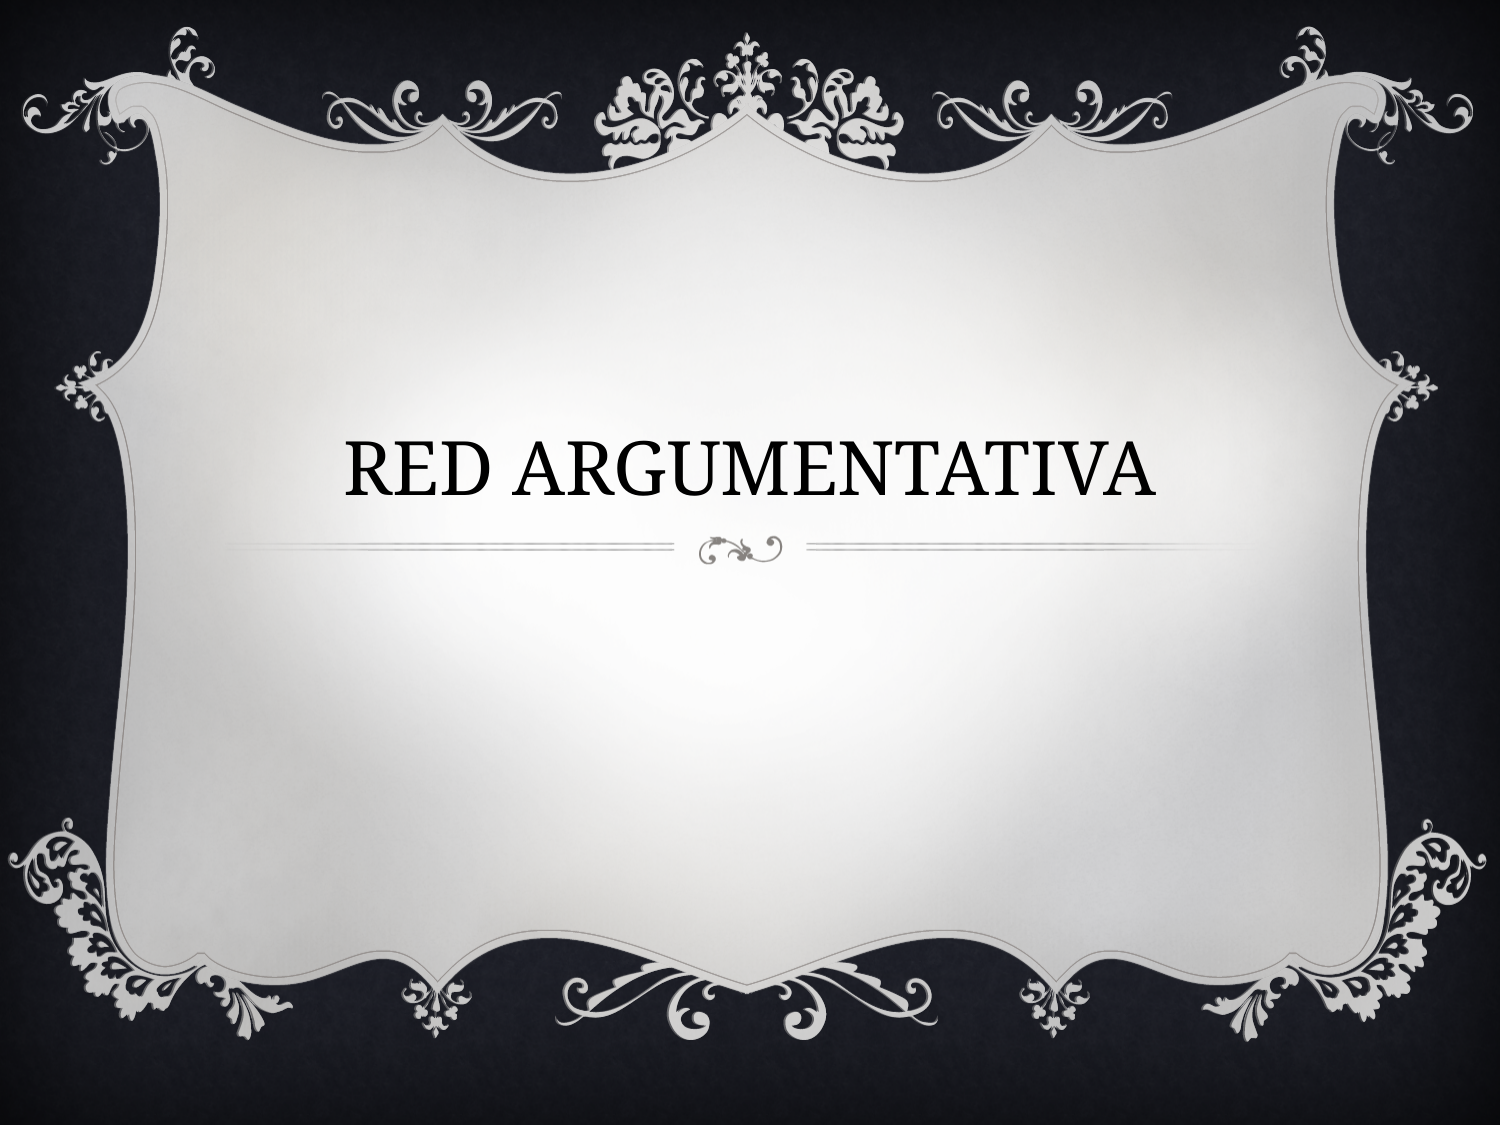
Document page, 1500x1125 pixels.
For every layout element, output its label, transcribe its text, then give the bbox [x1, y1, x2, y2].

picture [0, 0, 1500, 1125]
text_box RED ARGUMENTATIVA [225, 305, 1275, 518]
